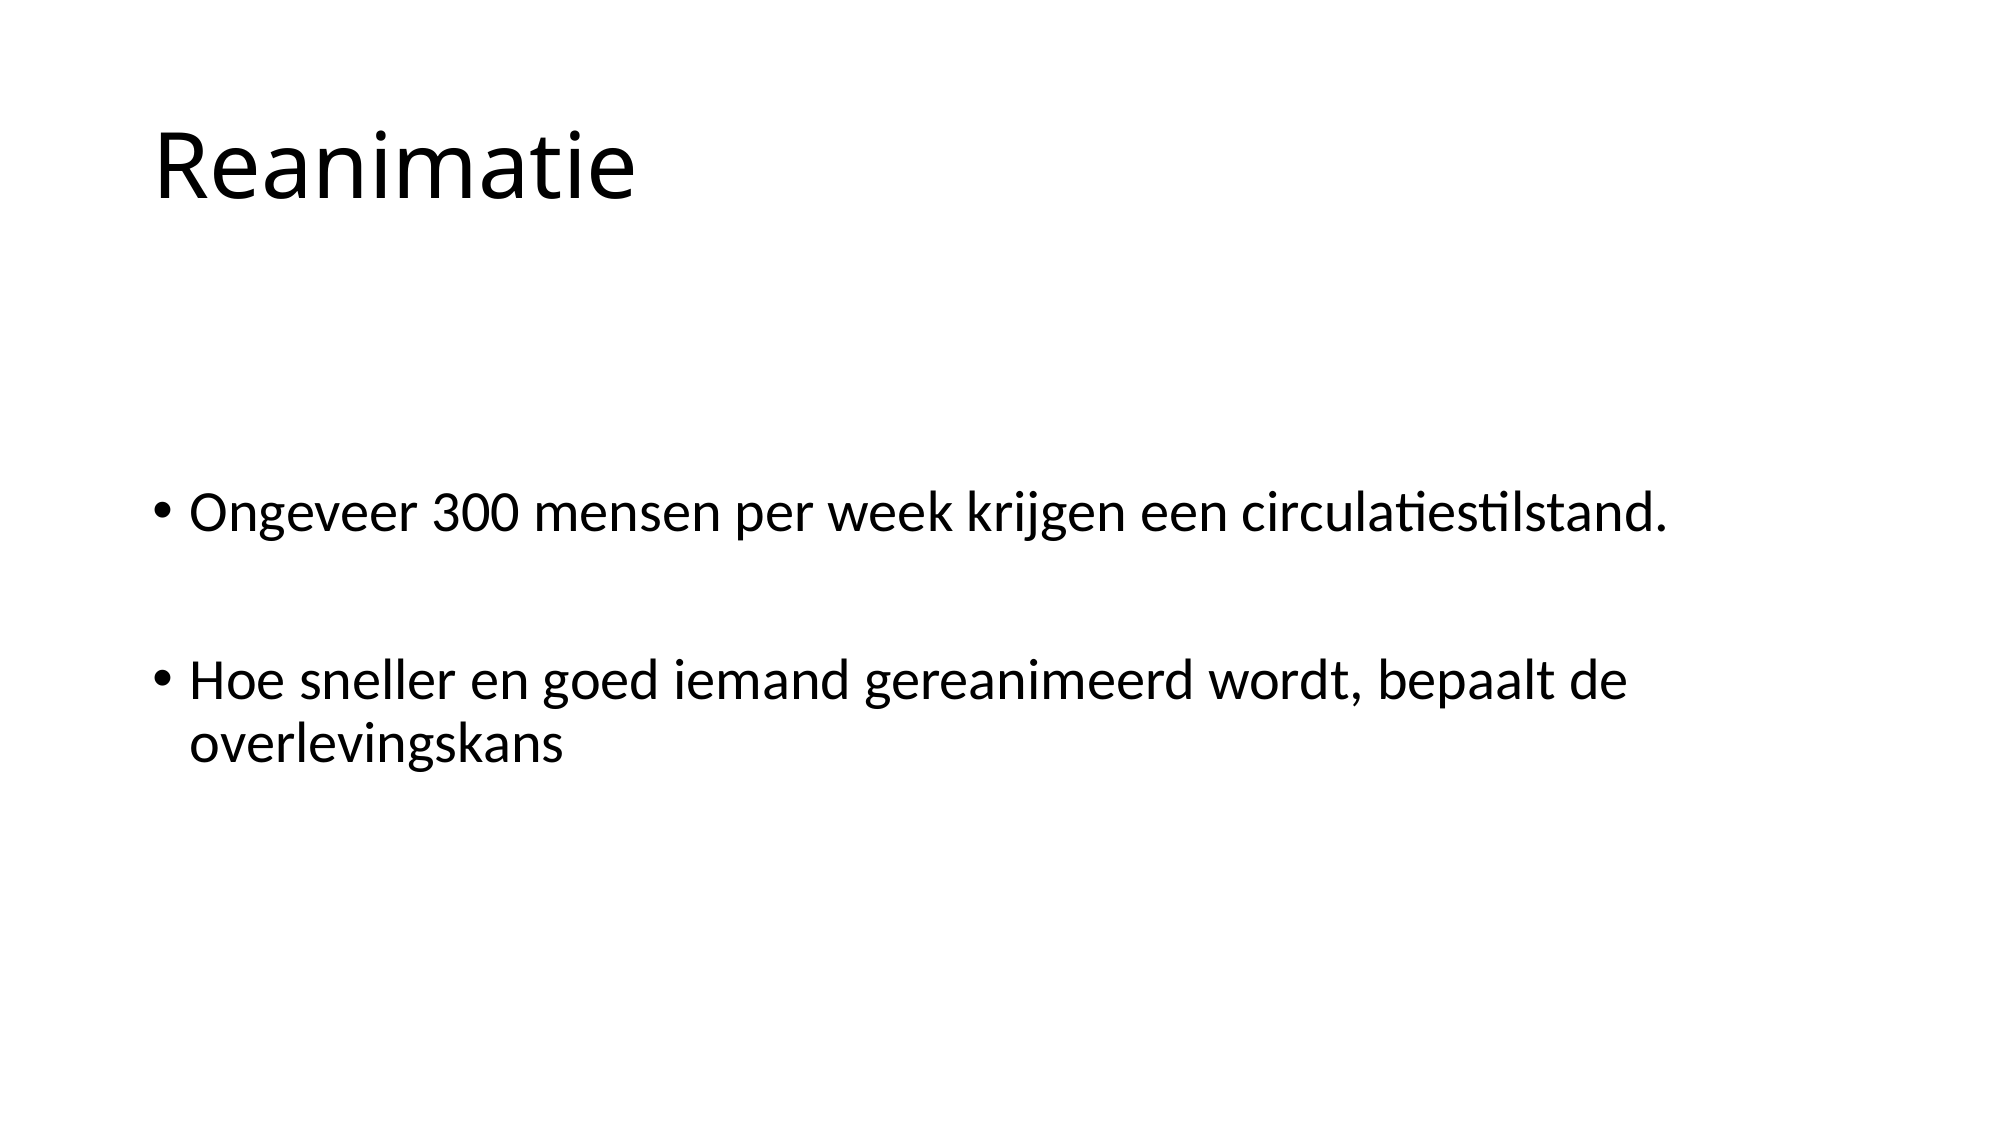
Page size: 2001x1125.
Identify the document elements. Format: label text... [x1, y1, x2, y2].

title Reanimatie [137, 59, 1863, 278]
list Ongeveer 300 mensen per week krijgen een circulatiestilstand. Hoe sneller en goed iemand gereanimeerd wordt, bepaalt de overlevingskans [137, 299, 1863, 1014]
